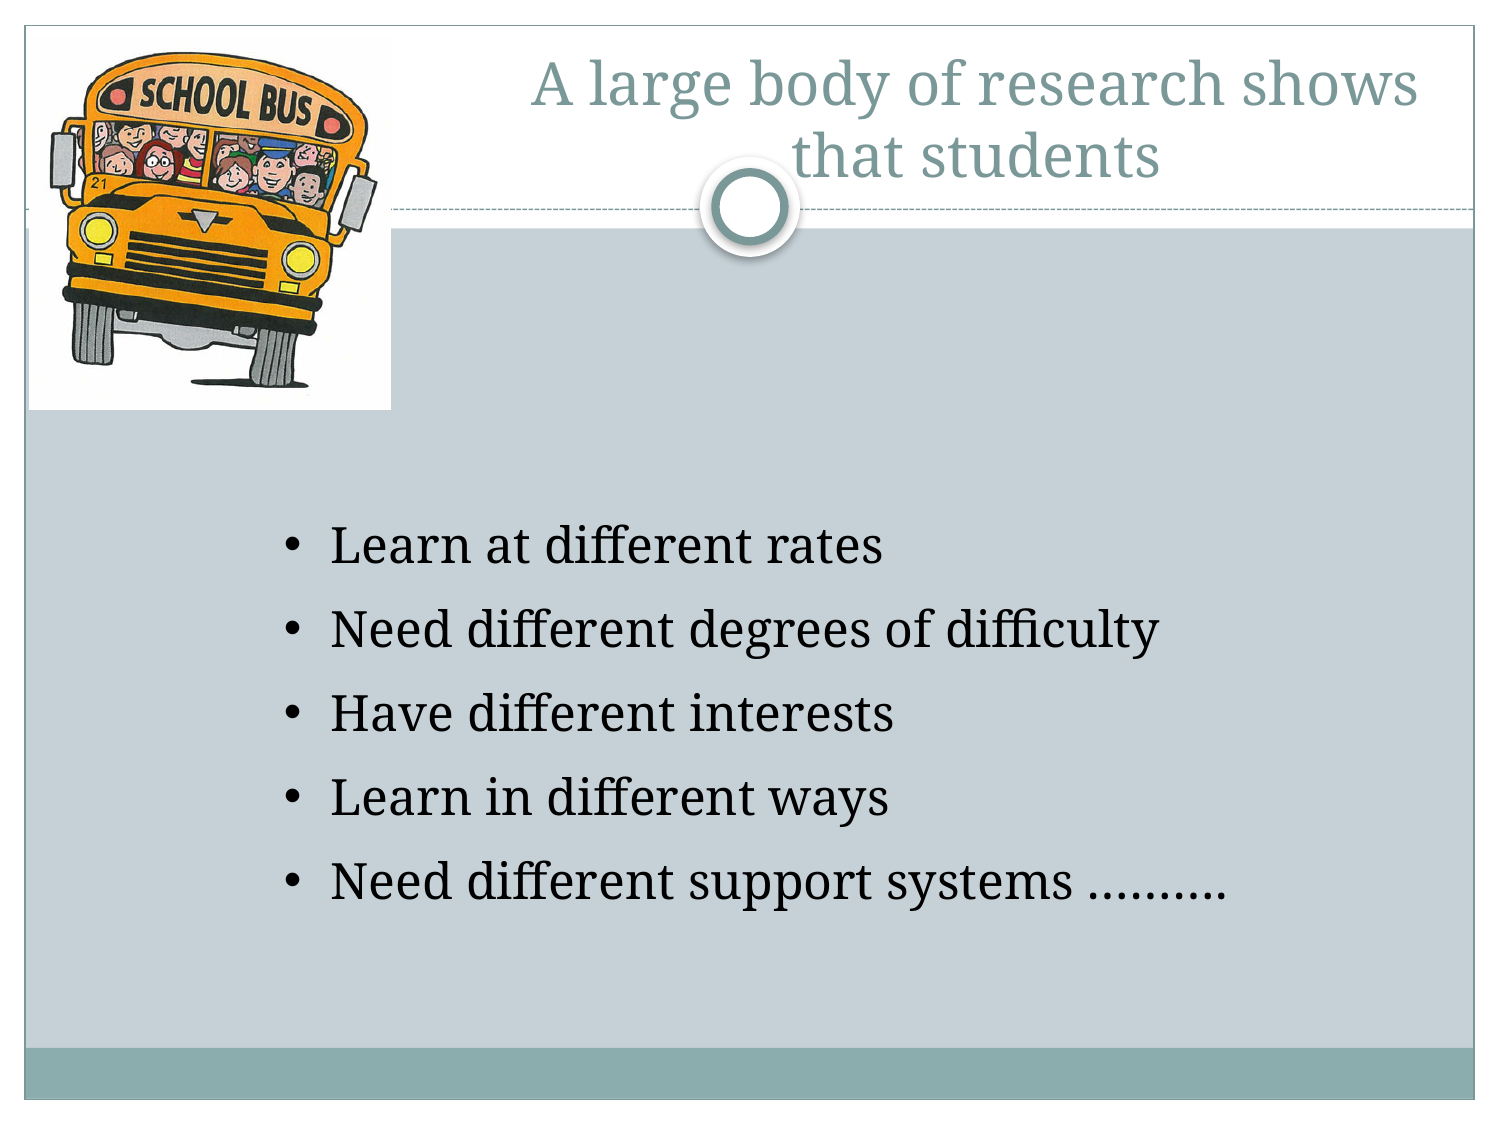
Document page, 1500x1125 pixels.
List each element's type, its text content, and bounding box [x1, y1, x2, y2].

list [28, 37, 391, 410]
title A large body of research shows that students [503, 37, 1450, 197]
text_box Learn at different rates Need different degrees of difficulty Have different interests Learn in different ways Need different support systems ………. [269, 482, 1294, 917]
